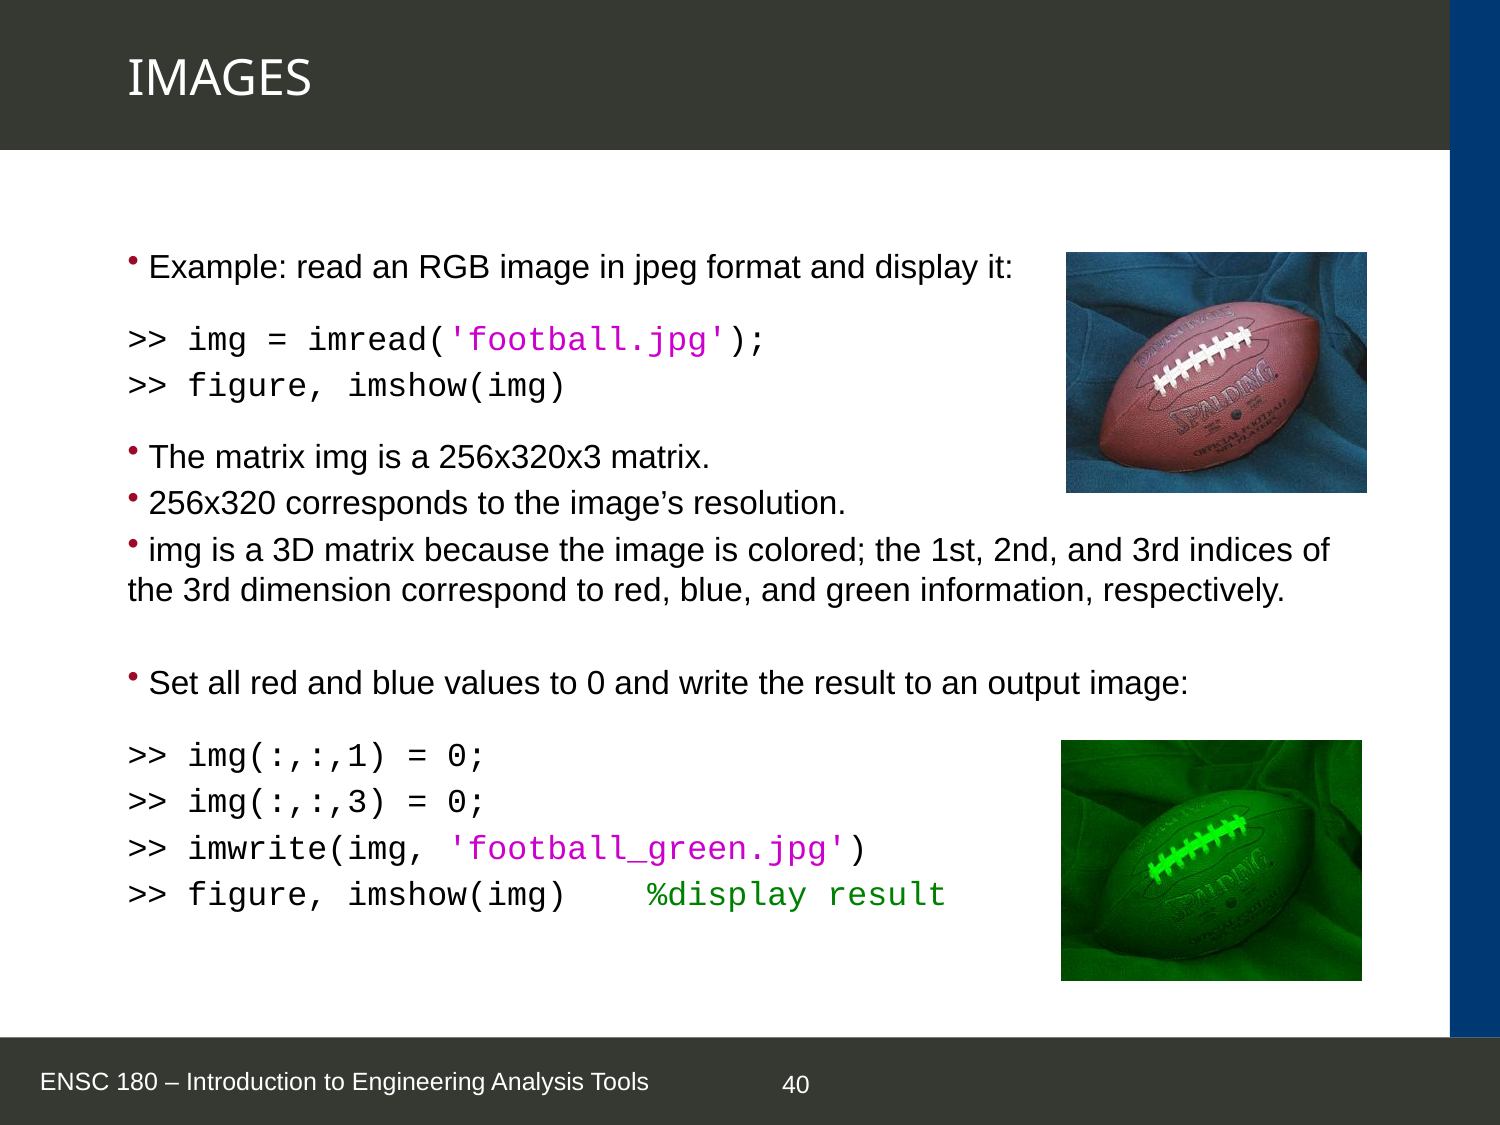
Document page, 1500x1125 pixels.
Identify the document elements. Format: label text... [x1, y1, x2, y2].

footer ENSC 180 – Introduction to Engineering Analysis Tools [24, 1057, 740, 1113]
picture [1065, 252, 1367, 493]
list Example: read an RGB image in jpeg format and display it: >> img = imread('football.jpg'); >> figure, imshow(img) The matrix img is a 256x320x3 matrix. 256x320 corresponds to the image’s resolution. img is a 3D matrix because the image is colored; the 1st, 2nd, and 3rd indices of the 3rd dimension correspond to red, blue, and green information, respectively. Set all red and blue values to 0 and write the result to an output image: >> img(:,:,1) = 0; >> img(:,:,3) = 0; >> imwrite(img, 'football_green.jpg') >> figure, imshow(img) %display result [112, 237, 1388, 1029]
title IMAGES [112, 37, 1450, 138]
picture [1061, 740, 1363, 981]
